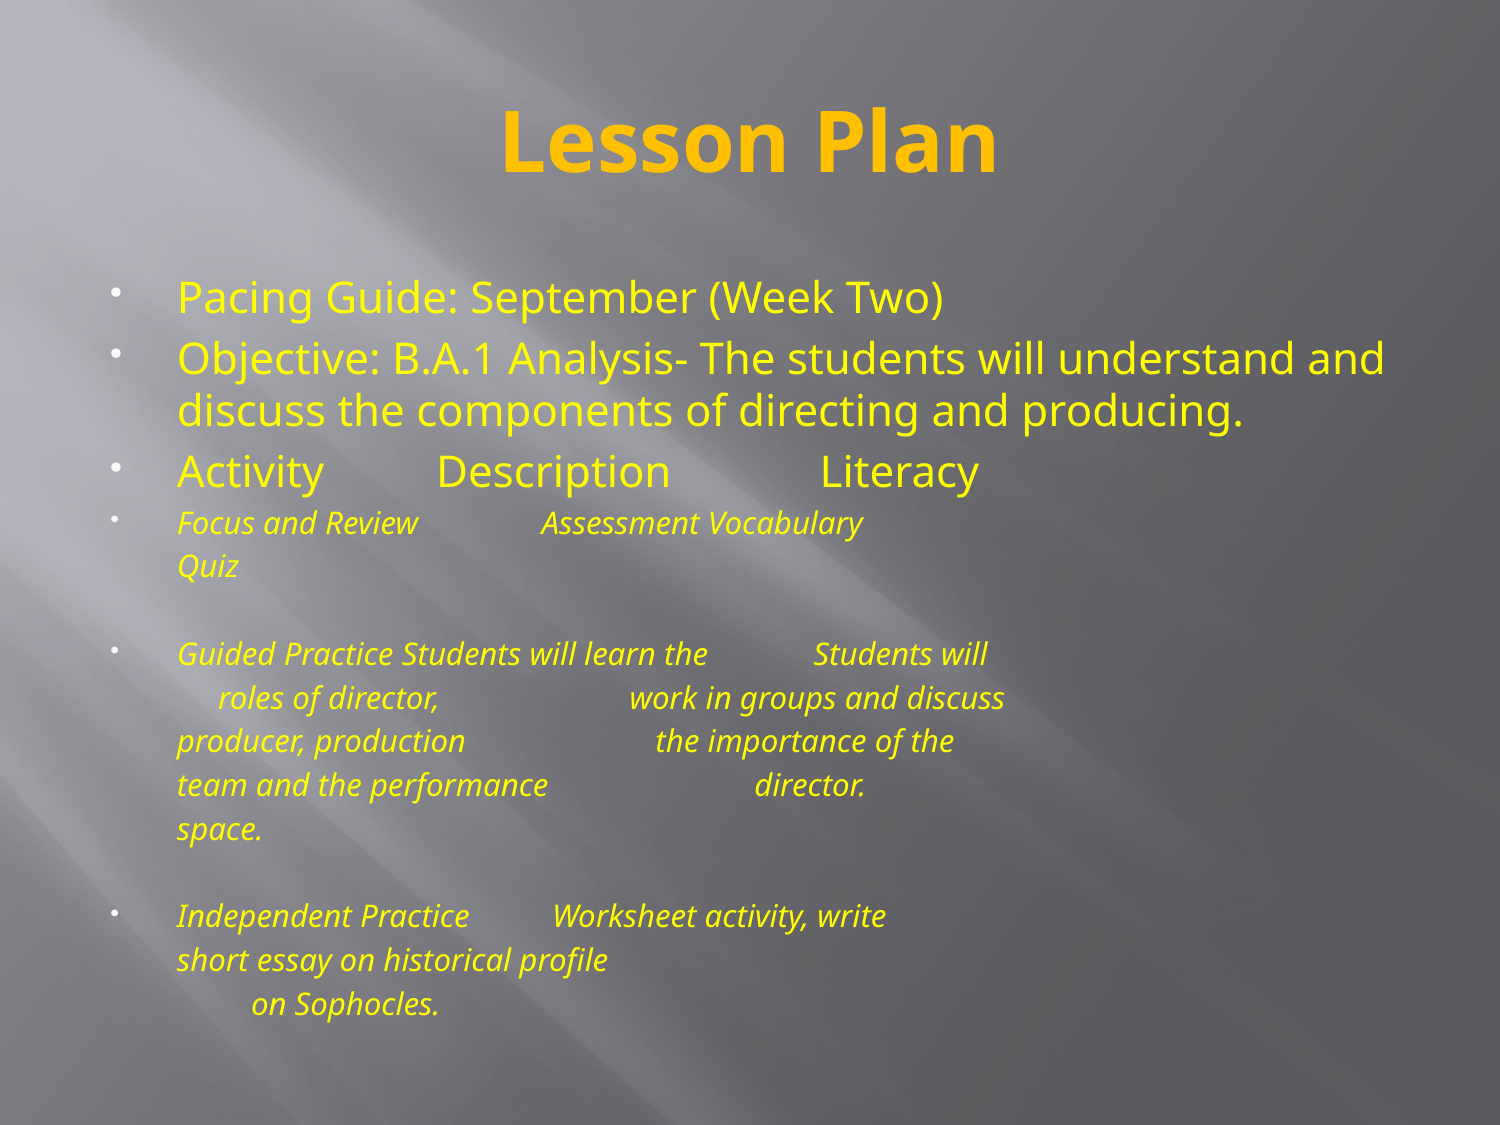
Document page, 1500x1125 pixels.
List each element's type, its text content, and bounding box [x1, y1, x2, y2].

title Lesson Plan [75, 45, 1425, 233]
list Pacing Guide: September (Week Two) Objective: B.A.1 Analysis- The students will understand and discuss the components of directing and producing. Activity Description Literacy Focus and Review Assessment Vocabulary Quiz Guided Practice Students will learn the Students will roles of director, work in groups and discuss producer, production the importance of the team and the performance director. space. Independent Practice Worksheet activity, write short essay on historical profile on Sophocles. [75, 262, 1425, 1035]
